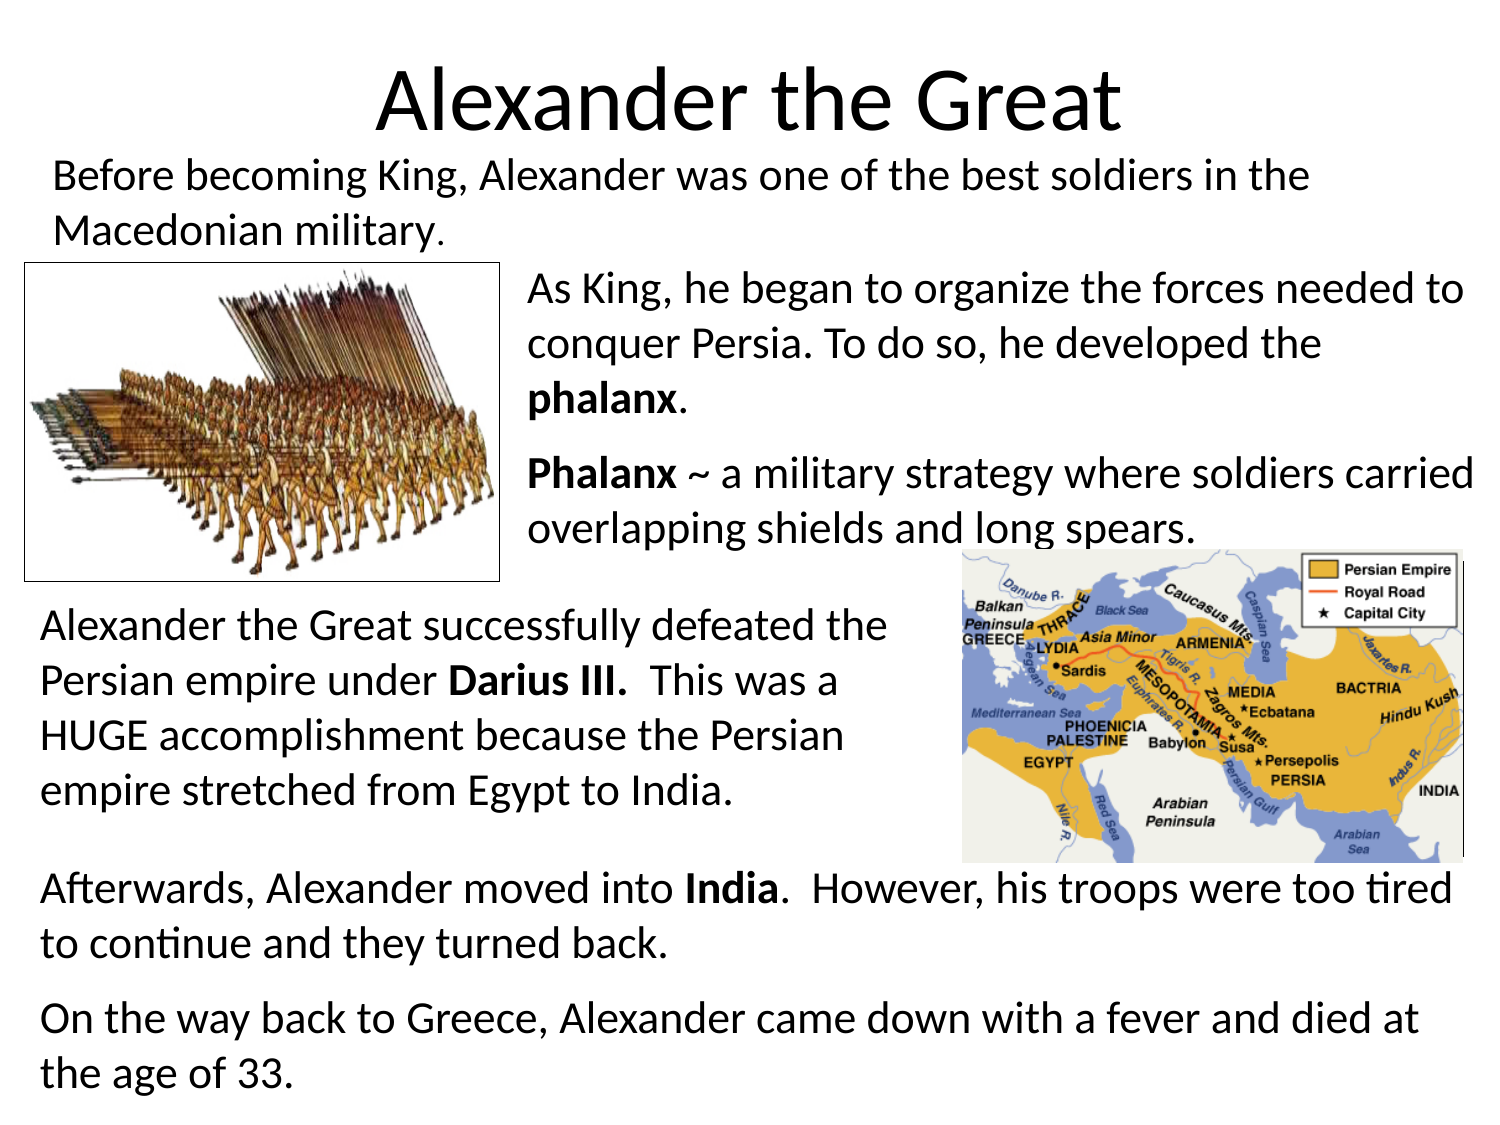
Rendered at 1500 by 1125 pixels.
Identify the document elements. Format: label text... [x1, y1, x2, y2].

text_box Afterwards, Alexander moved into India. However, his troops were too tired to continue and they turned back. On the way back to Greece, Alexander came down with a fever and died at the age of 33. [24, 849, 1500, 1125]
text_box As King, he began to organize the forces needed to conquer Persia. To do so, he developed the phalanx. Phalanx ~ a military strategy where soldiers carried overlapping shields and long spears. [512, 249, 1500, 560]
title Alexander the Great [75, 0, 1425, 137]
text_box Before becoming King, Alexander was one of the best soldiers in the Macedonian military. [37, 137, 1500, 263]
text_box Alexander the Great successfully defeated the Persian empire under Darius III. This was a HUGE accomplishment because the Persian empire stretched from Egypt to India. [24, 587, 950, 823]
picture [24, 262, 501, 582]
picture [962, 549, 1463, 863]
